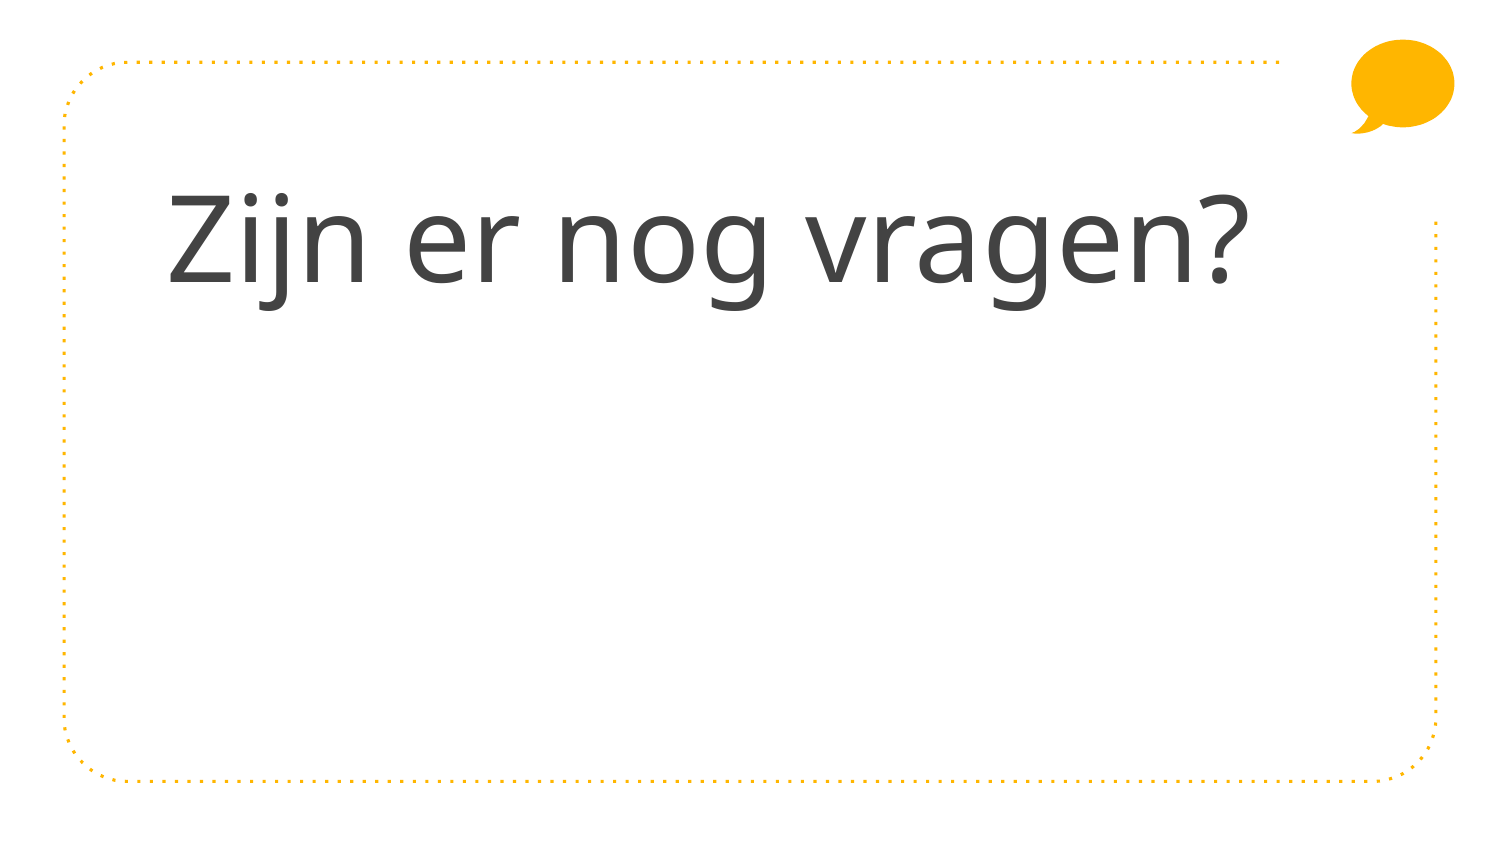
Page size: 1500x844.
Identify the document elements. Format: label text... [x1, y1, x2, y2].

title Zijn er nog vragen? [151, 146, 1278, 287]
text_box [1351, 39, 1455, 134]
